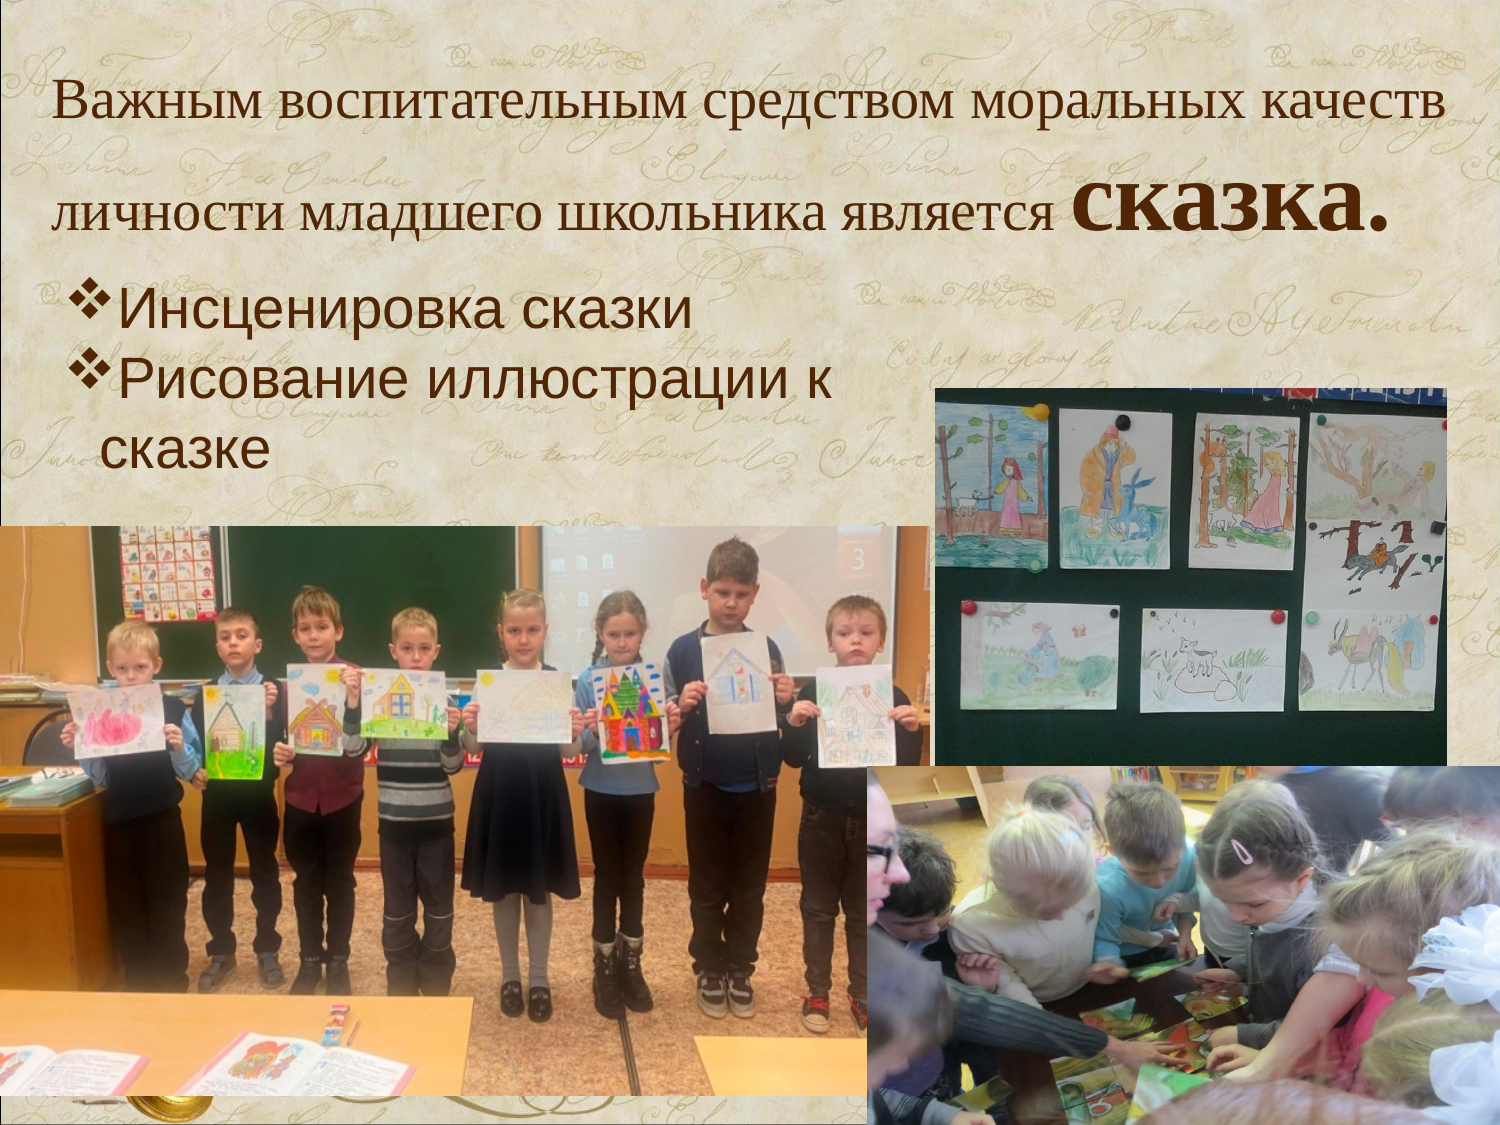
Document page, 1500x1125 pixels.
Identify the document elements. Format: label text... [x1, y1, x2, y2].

picture [0, 0, 1500, 1125]
text_box Важным воспитательным средством моральных качеств личности младшего школьника является сказка. [37, 53, 1500, 258]
text_box Инсценировка сказки Рисование иллюстрации к сказке [49, 263, 1020, 525]
